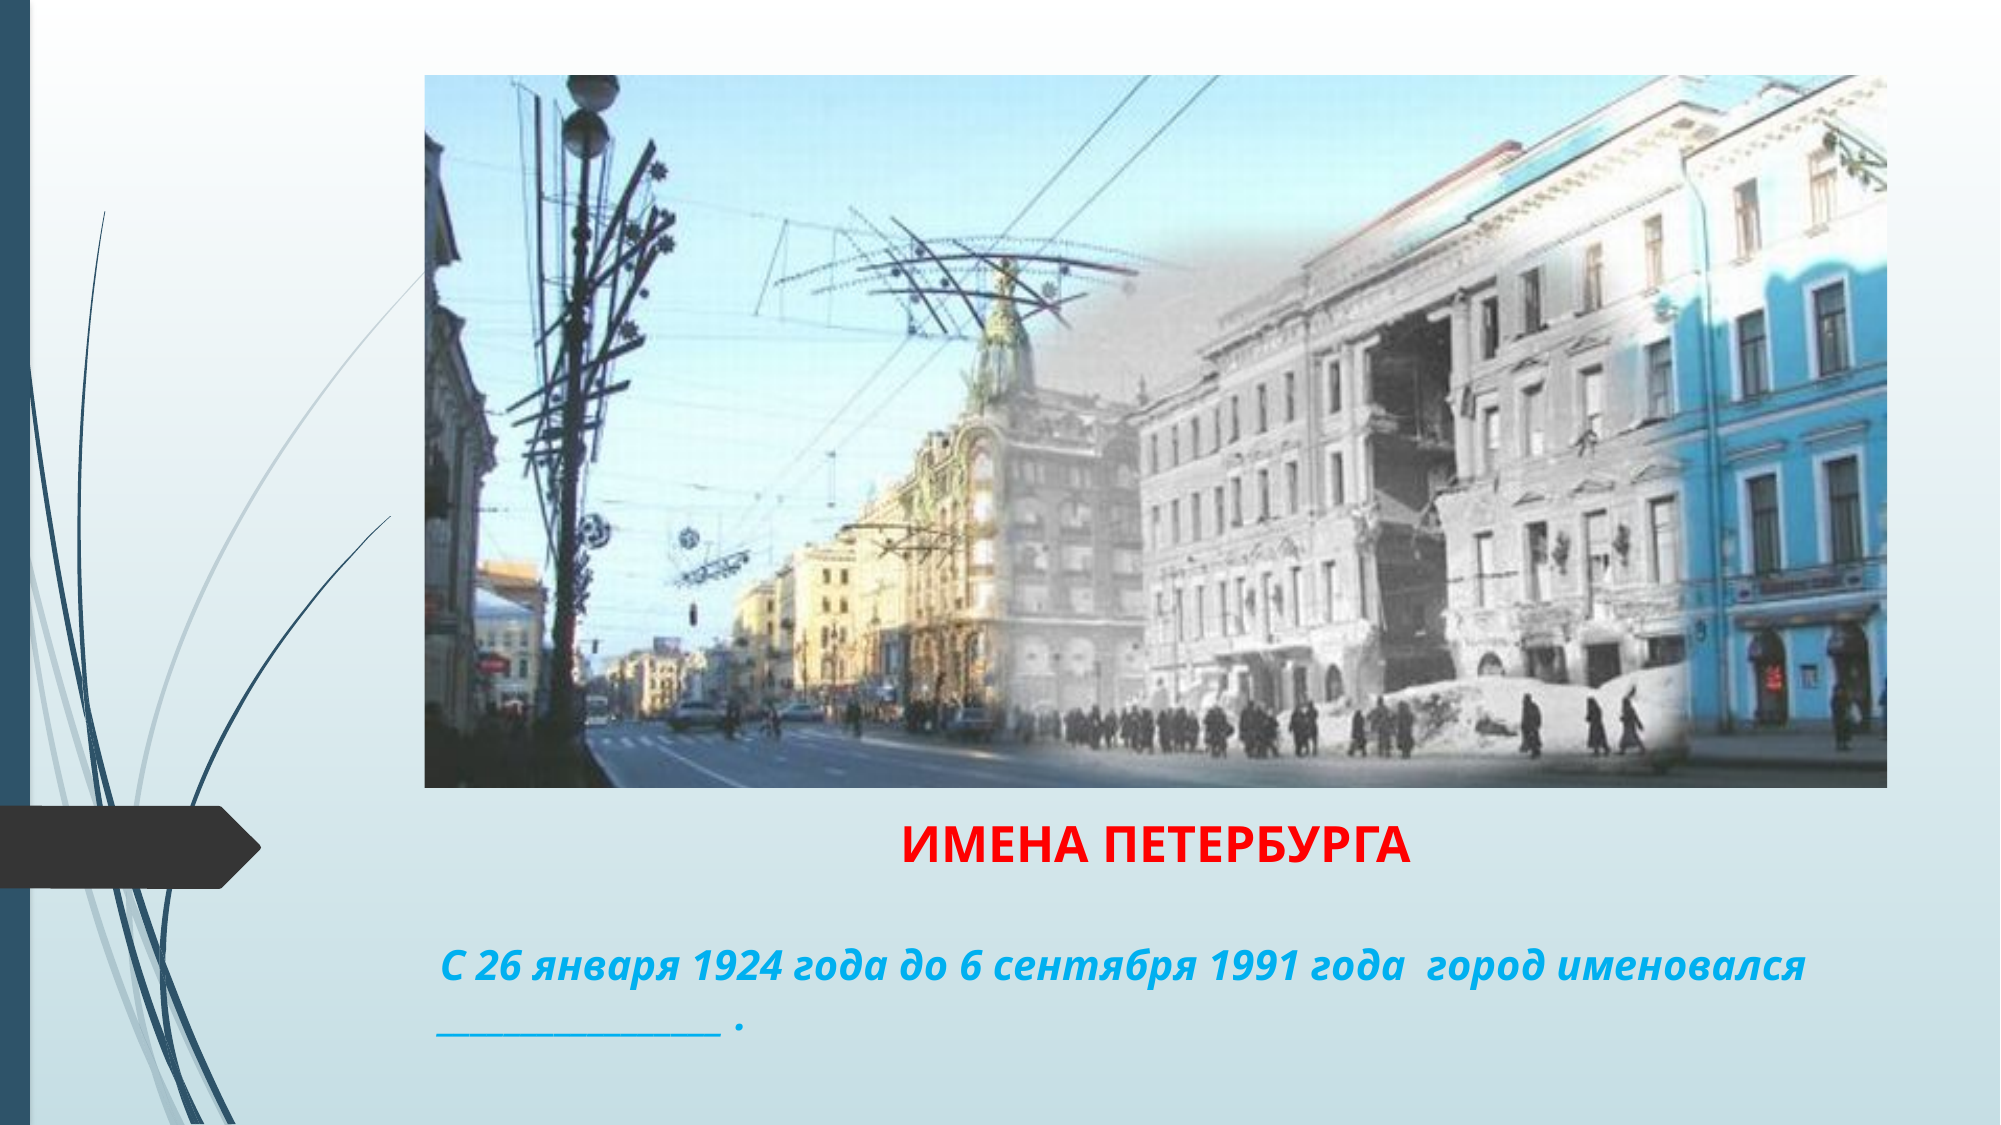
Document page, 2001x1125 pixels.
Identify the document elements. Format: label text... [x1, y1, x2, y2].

title ИМЕНА ПЕТЕРБУРГА [424, 794, 1888, 881]
picture [424, 74, 1888, 788]
list С 26 января 1924 года до 6 сентября 1991 года город именовался _________________ . [424, 931, 1888, 1072]
